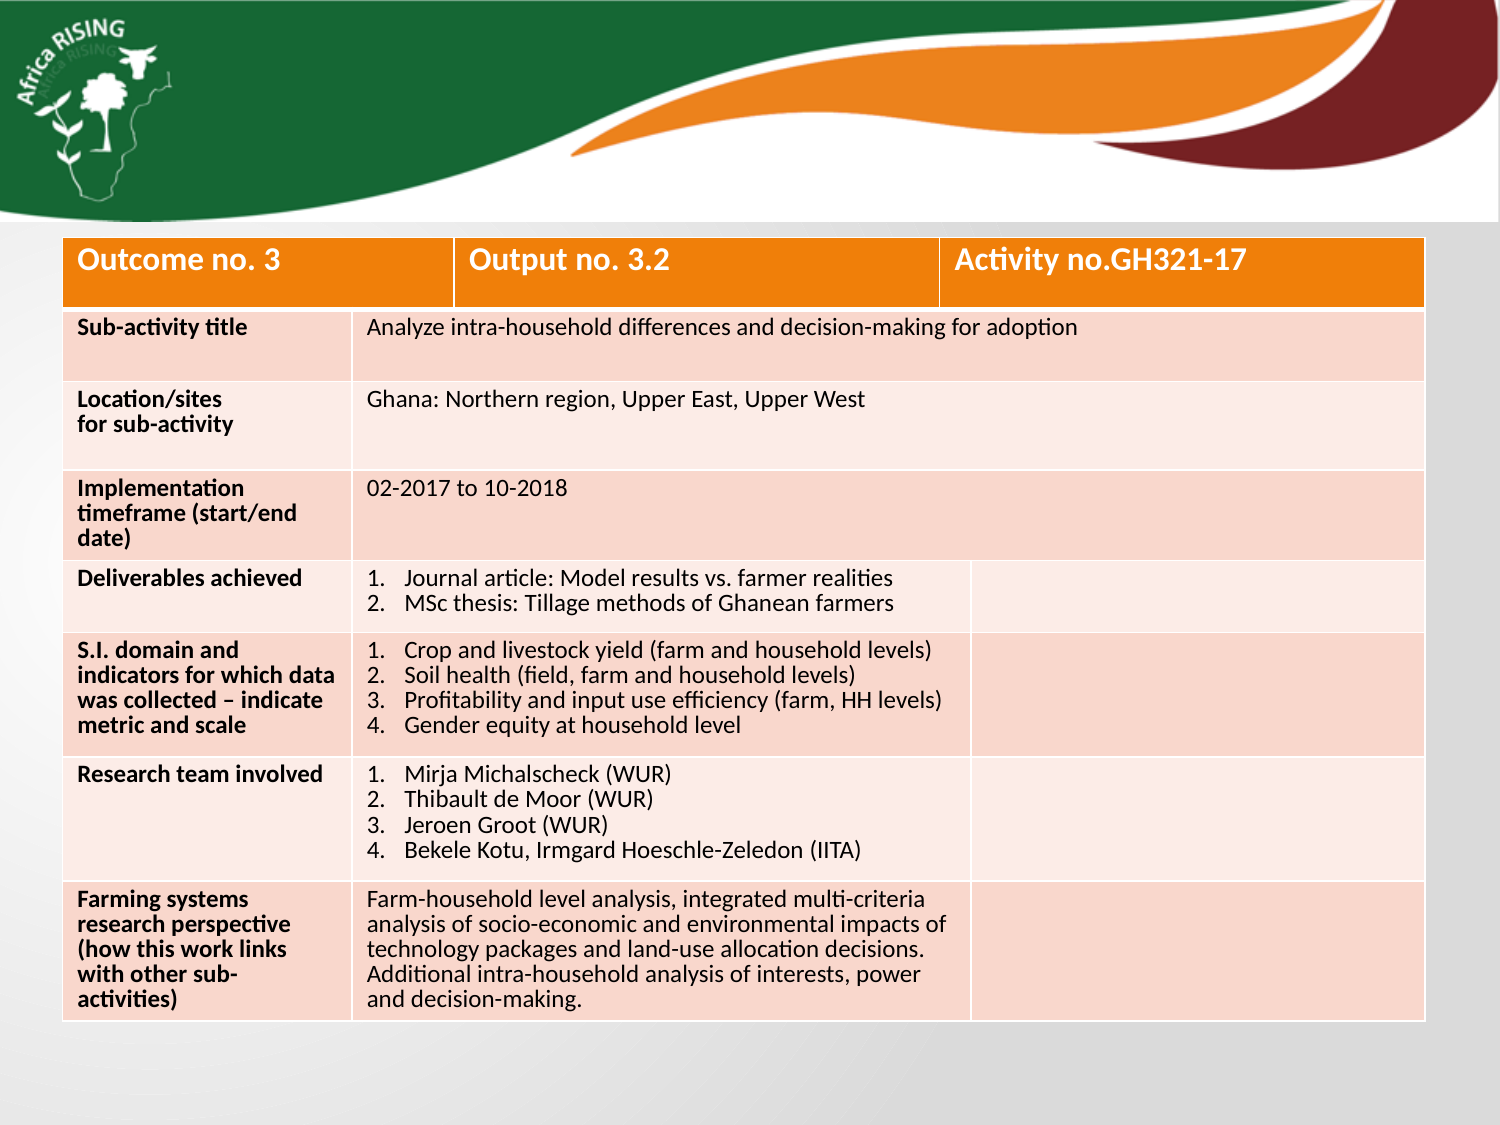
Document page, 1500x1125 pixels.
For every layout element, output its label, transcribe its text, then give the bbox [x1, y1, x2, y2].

table_cell 02-2017 to 10-2018 [353, 471, 1424, 560]
table_header Outcome no. 3 [63, 238, 453, 307]
table_cell [972, 561, 1424, 632]
table_cell Journal article: Model results vs. farmer realities MSc thesis: Tillage methods of Ghanean farmers [353, 561, 970, 632]
table_cell Farm-household level analysis, integrated multi-criteria analysis of socio-economic and environmental impacts of technology packages and land-use allocation decisions. Additional intra-household analysis of interests, power and decision-making. [353, 882, 970, 1020]
table_cell Crop and livestock yield (farm and household levels) Soil health (field, farm and household levels) Profitability and input use efficiency (farm, HH levels) Gender equity at household level [353, 633, 970, 756]
table_cell [972, 758, 1424, 880]
table_header Output no. 3.2 [455, 238, 939, 307]
table_cell Analyze intra-household differences and decision-making for adoption [353, 312, 1424, 381]
table_cell Ghana: Northern region, Upper East, Upper West [353, 382, 1424, 469]
picture [0, 0, 1499, 222]
table_cell Farming systems research perspective (how this work links with other sub-activities) [63, 882, 351, 1020]
table_cell [972, 882, 1424, 1020]
table_cell Deliverables achieved [63, 561, 351, 632]
table_cell Implementation timeframe (start/end date) [63, 471, 351, 560]
table_cell Location/sites for sub-activity [63, 382, 351, 469]
table_cell [972, 633, 1424, 756]
table_cell S.I. domain and indicators for which data was collected – indicate metric and scale [63, 633, 351, 756]
table_cell Research team involved [63, 758, 351, 880]
table_cell Mirja Michalscheck (WUR) Thibault de Moor (WUR) Jeroen Groot (WUR) Bekele Kotu, Irmgard Hoeschle-Zeledon (IITA) [353, 758, 970, 880]
table_header Activity no.GH321-17 [940, 238, 1424, 307]
table_cell Sub-activity title [63, 312, 351, 381]
